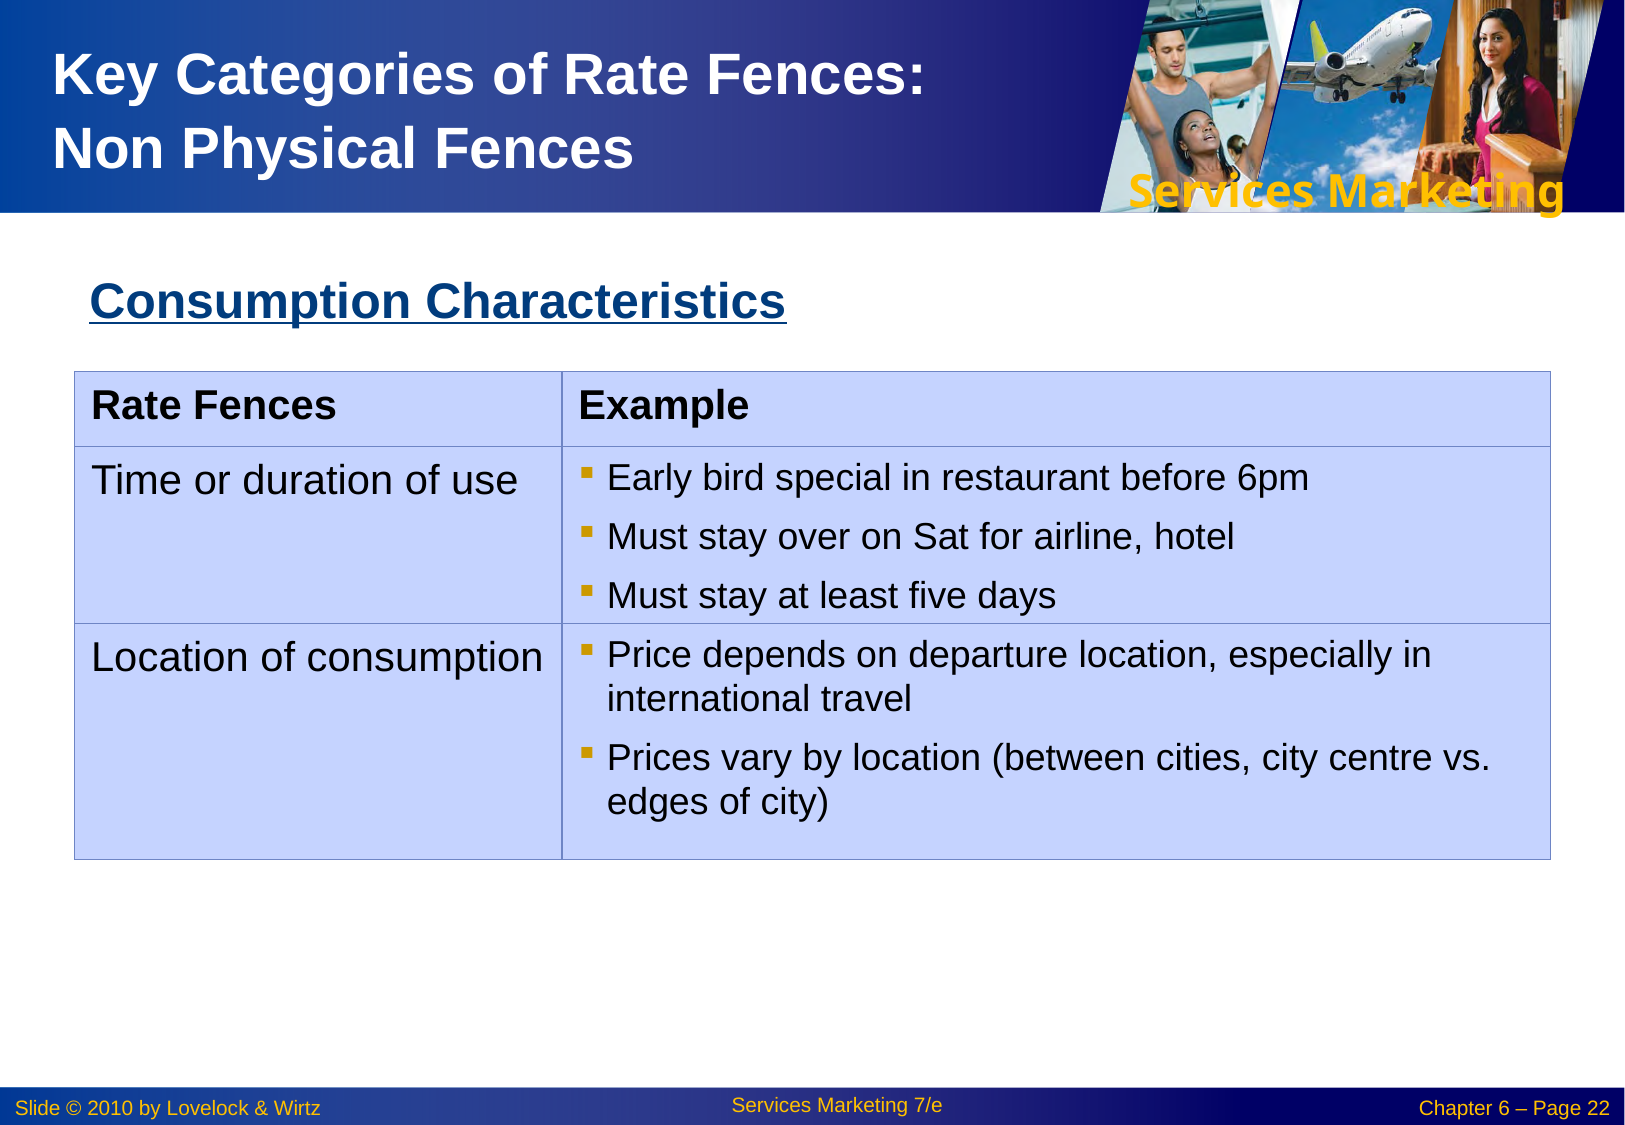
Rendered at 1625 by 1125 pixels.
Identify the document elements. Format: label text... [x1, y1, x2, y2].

text_box Consumption Characteristics [74, 237, 838, 337]
table_header Example [563, 372, 1550, 446]
table_cell Location of consumption [75, 624, 561, 859]
table_cell Price depends on departure location, especially in international travel Prices vary by location (between cities, city centre vs. edges of city) [563, 624, 1550, 859]
table_header Rate Fences [75, 372, 561, 446]
table_cell Time or duration of use [75, 447, 561, 623]
table_cell Early bird special in restaurant before 6pm Must stay over on Sat for airline, hotel Must stay at least five days [563, 447, 1550, 623]
picture [1162, 186, 1172, 192]
picture [1100, 0, 1604, 213]
picture [1546, 187, 1556, 202]
title Key Categories of Rate Fences: Non Physical Fences [36, 37, 1088, 176]
